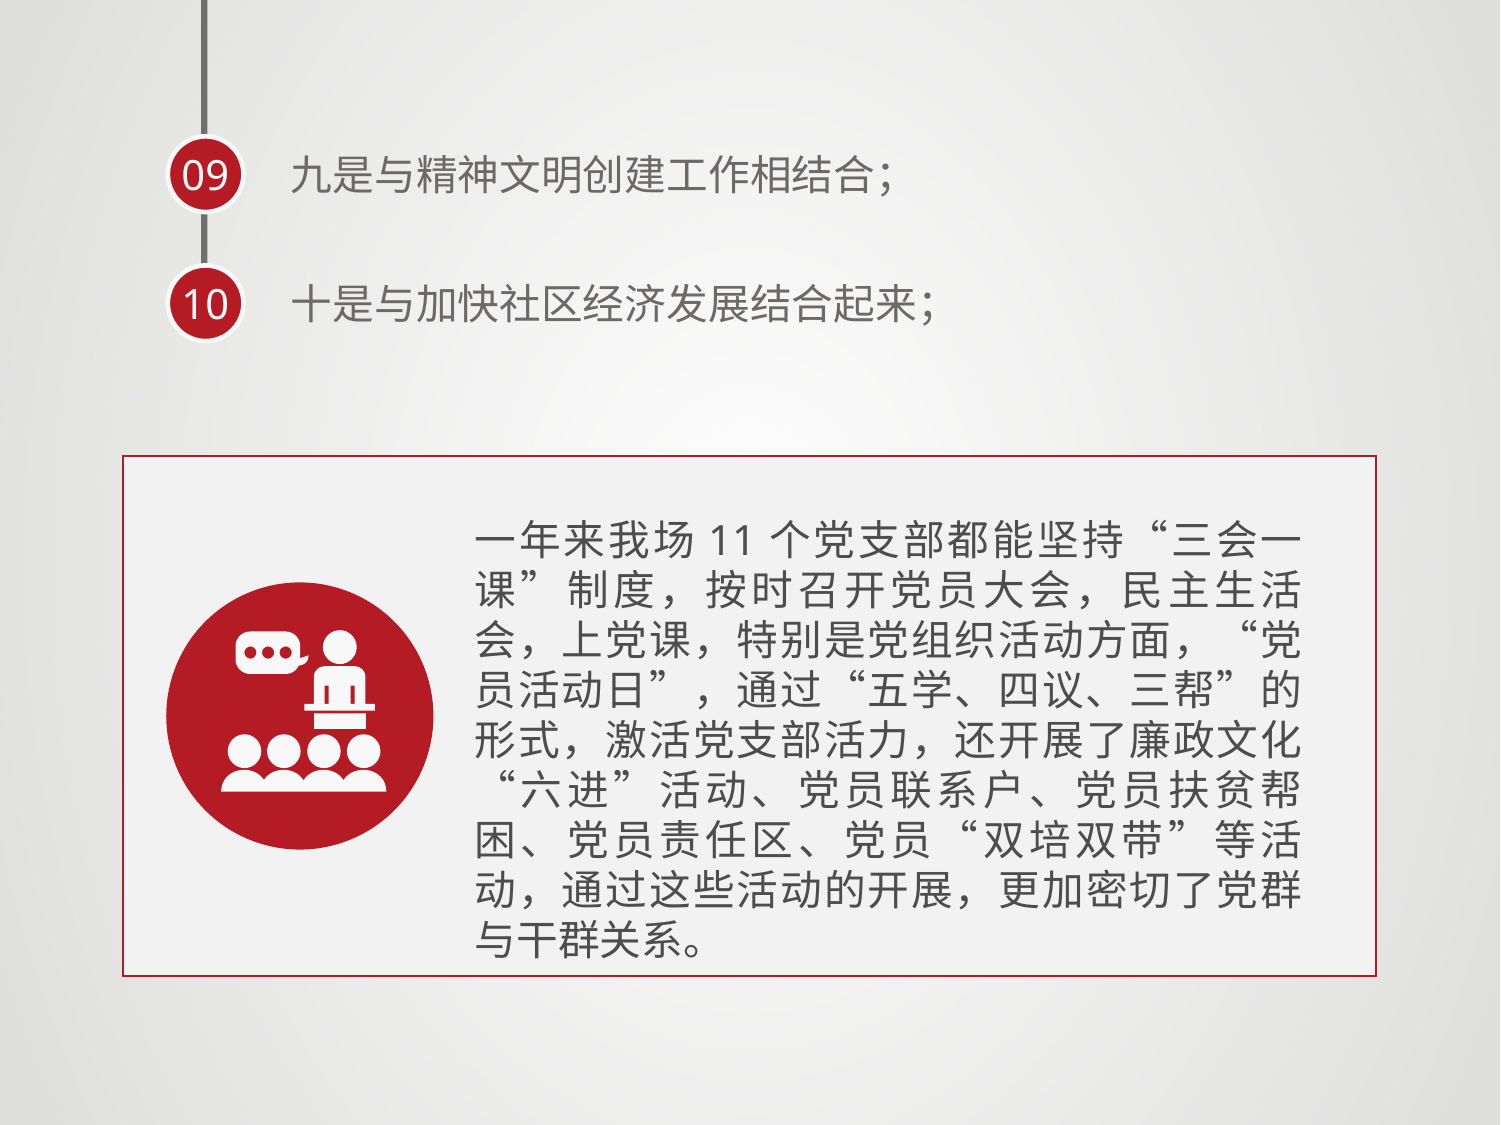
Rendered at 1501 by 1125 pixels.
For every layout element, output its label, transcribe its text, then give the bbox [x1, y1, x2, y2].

text_box [186, 336, 225, 342]
text_box [221, 734, 387, 792]
text_box [166, 582, 434, 850]
text_box [304, 666, 375, 711]
text_box 一年来我场11个党支部都能坚持“三会一课”制度，按时召开党员大会，民主生活会，上党课，特别是党组织活动方面，“党员活动日”，通过“五学、四议、三帮”的形式，激活党支部活力，还开展了廉政文化“六进”活动、党员联系户、党员扶贫帮困、党员责任区、党员“双培双带”等活动，通过这些活动的开展，更加密切了党群与干群关系。 [459, 506, 1318, 972]
text_box [322, 630, 357, 665]
text_box [314, 713, 366, 729]
text_box 九是与精神文明创建工作相结合； [276, 141, 1397, 207]
text_box 十是与加快社区经济发展结合起来； [276, 270, 1397, 336]
text_box [122, 456, 1377, 976]
text_box [187, 136, 224, 141]
text_box 09 [166, 141, 245, 207]
text_box [235, 631, 309, 674]
text_box [186, 207, 225, 213]
text_box [187, 265, 224, 270]
text_box 10 [166, 270, 245, 336]
picture [0, 0, 1501, 1125]
